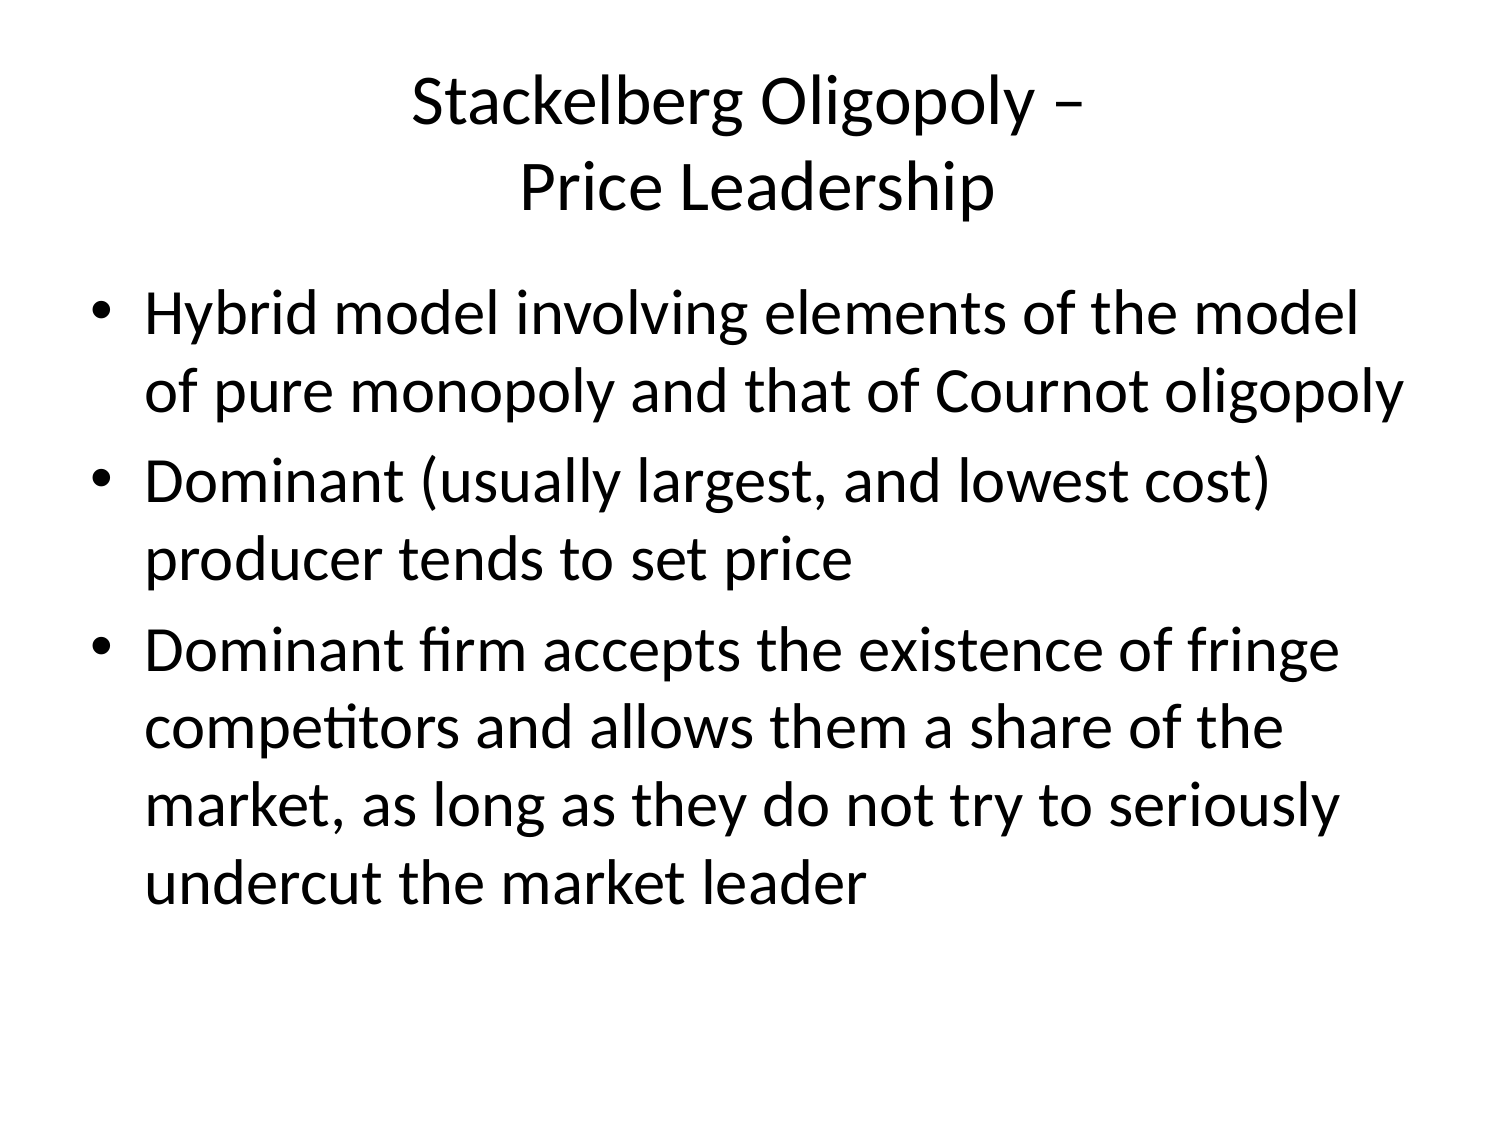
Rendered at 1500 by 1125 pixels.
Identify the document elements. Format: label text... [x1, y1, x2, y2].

list Hybrid model involving elements of the model of pure monopoly and that of Cournot oligopoly Dominant (usually largest, and lowest cost) producer tends to set price Dominant firm accepts the existence of fringe competitors and allows them a share of the market, as long as they do not try to seriously undercut the market leader [75, 262, 1425, 1005]
title Stackelberg Oligopoly – Price Leadership [75, 45, 1425, 233]
